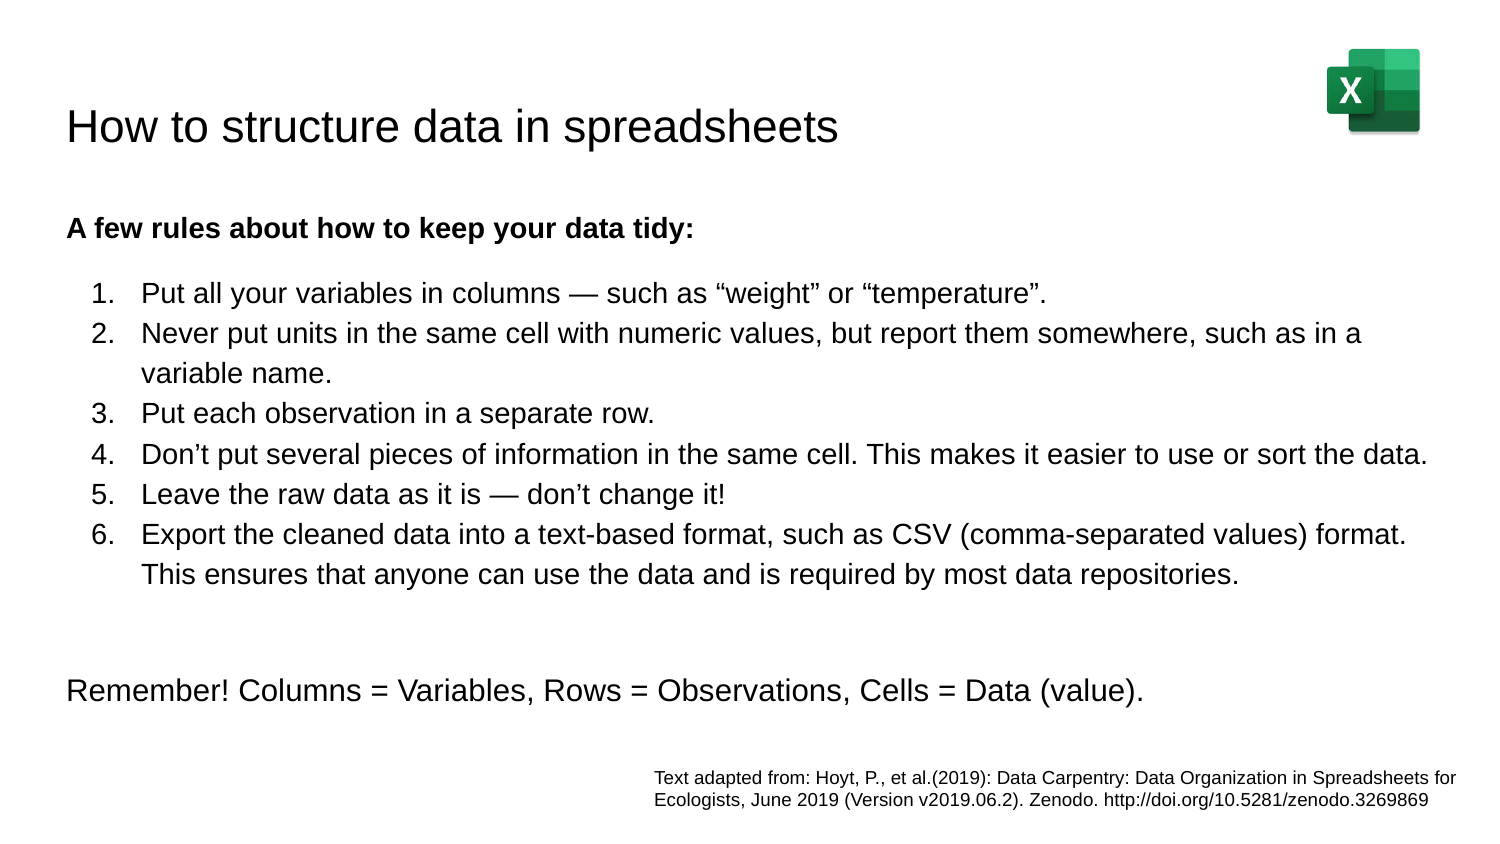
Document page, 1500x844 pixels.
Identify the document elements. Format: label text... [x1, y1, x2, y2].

text_box Text adapted from: Hoyt, P., et al.(2019): Data Carpentry: Data Organization in Spreadsheets for Ecologists, June 2019 (Version v2019.06.2). Zenodo. http://doi.org/10.5281/zenodo.3269869 [639, 760, 1500, 818]
picture [1312, 24, 1444, 156]
list A few rules about how to keep your data tidy: Put all your variables in columns — such as “weight” or “temperature”. Never put units in the same cell with numeric values, but report them somewhere, such as in a variable name. Put each observation in a separate row. Don’t put several pieces of information in the same cell. This makes it easier to use or sort the data. Leave the raw data as it is — don’t change it! Export the cleaned data into a text-based format, such as CSV (comma-separated values) format. This ensures that anyone can use the data and is required by most data repositories. [51, 189, 1449, 750]
text_box Remember! Columns = Variables, Rows = Observations, Cells = Data (value). [51, 649, 1285, 723]
title How to structure data in spreadsheets [51, 72, 1449, 167]
